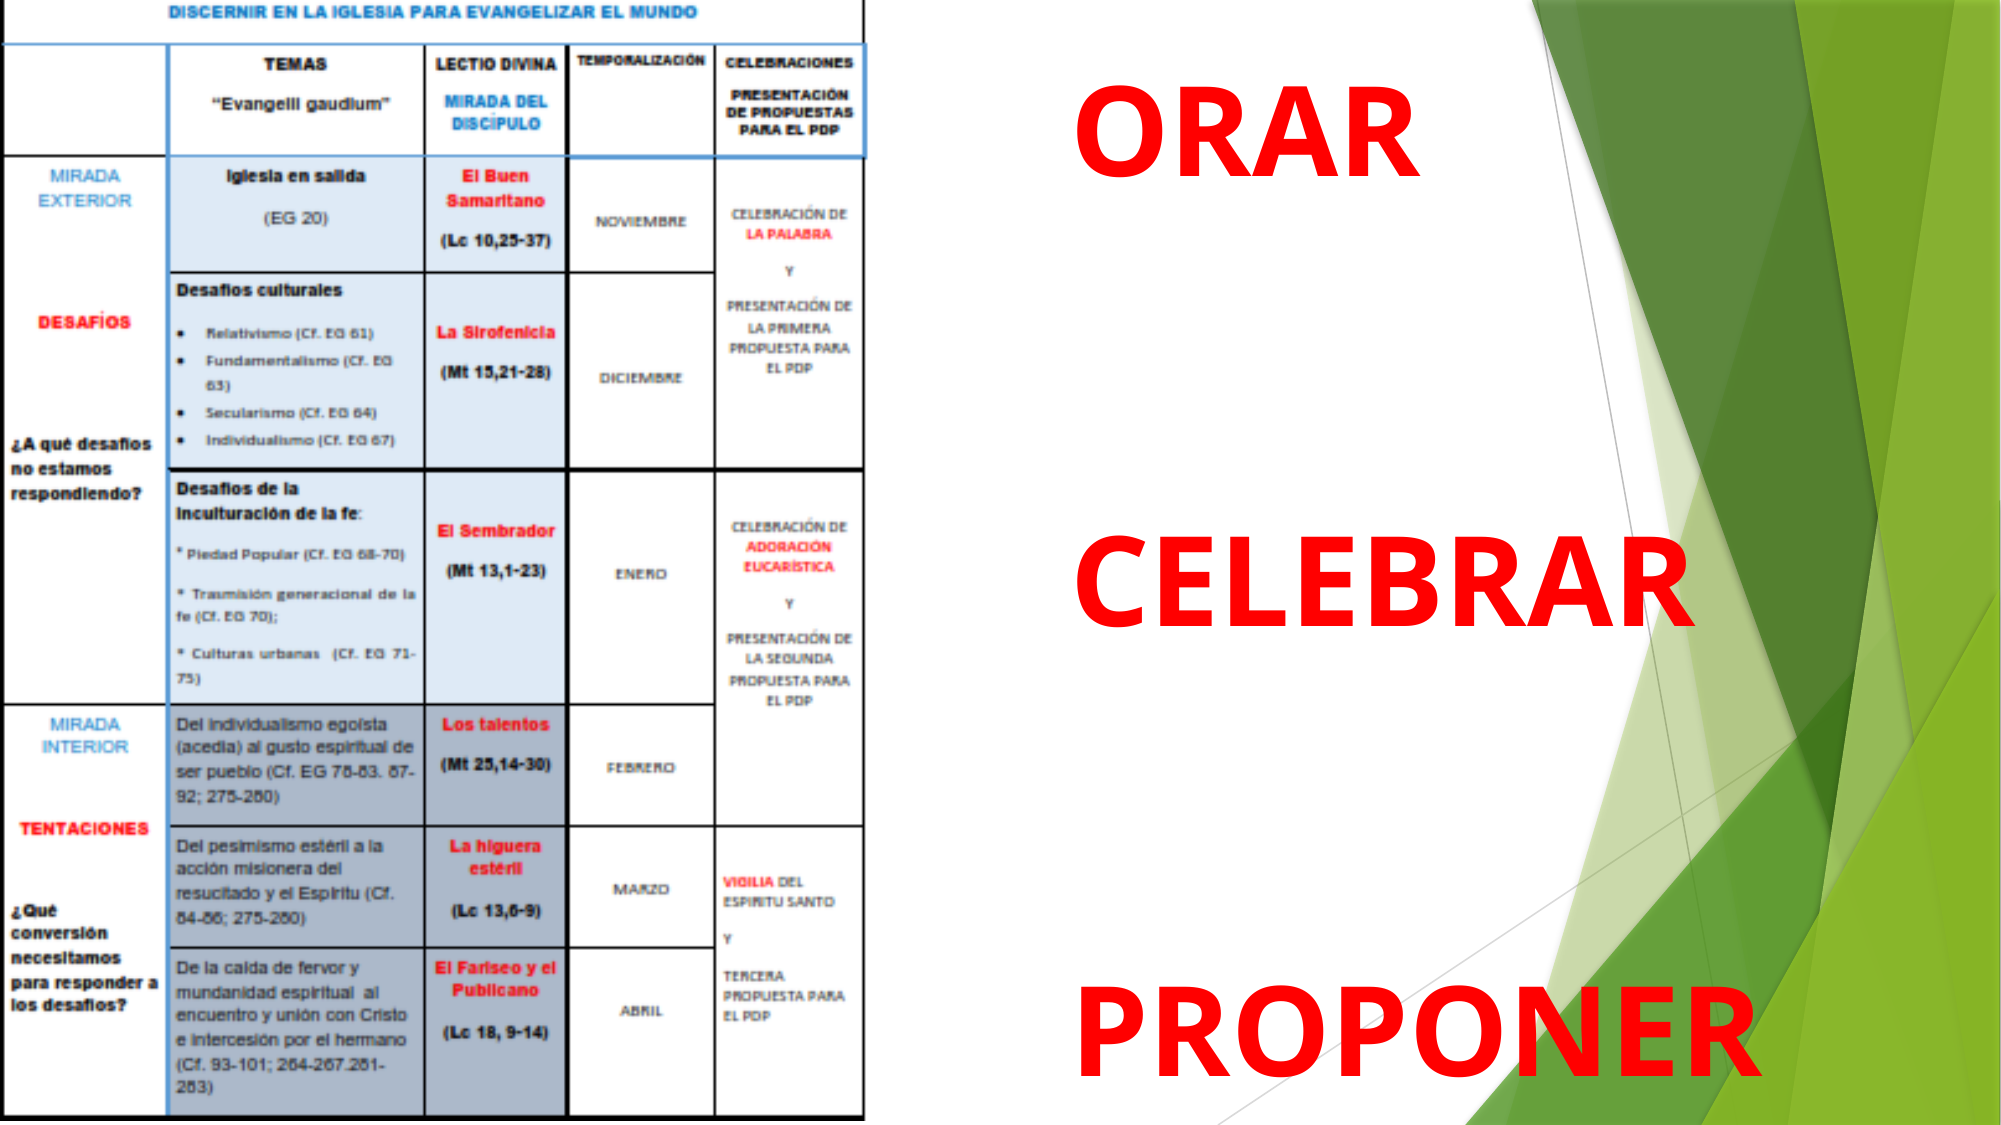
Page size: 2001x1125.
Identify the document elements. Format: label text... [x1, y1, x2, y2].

text_box ORAR CELEBRAR PROPONER [1055, 44, 1916, 1109]
picture [0, 0, 874, 1122]
